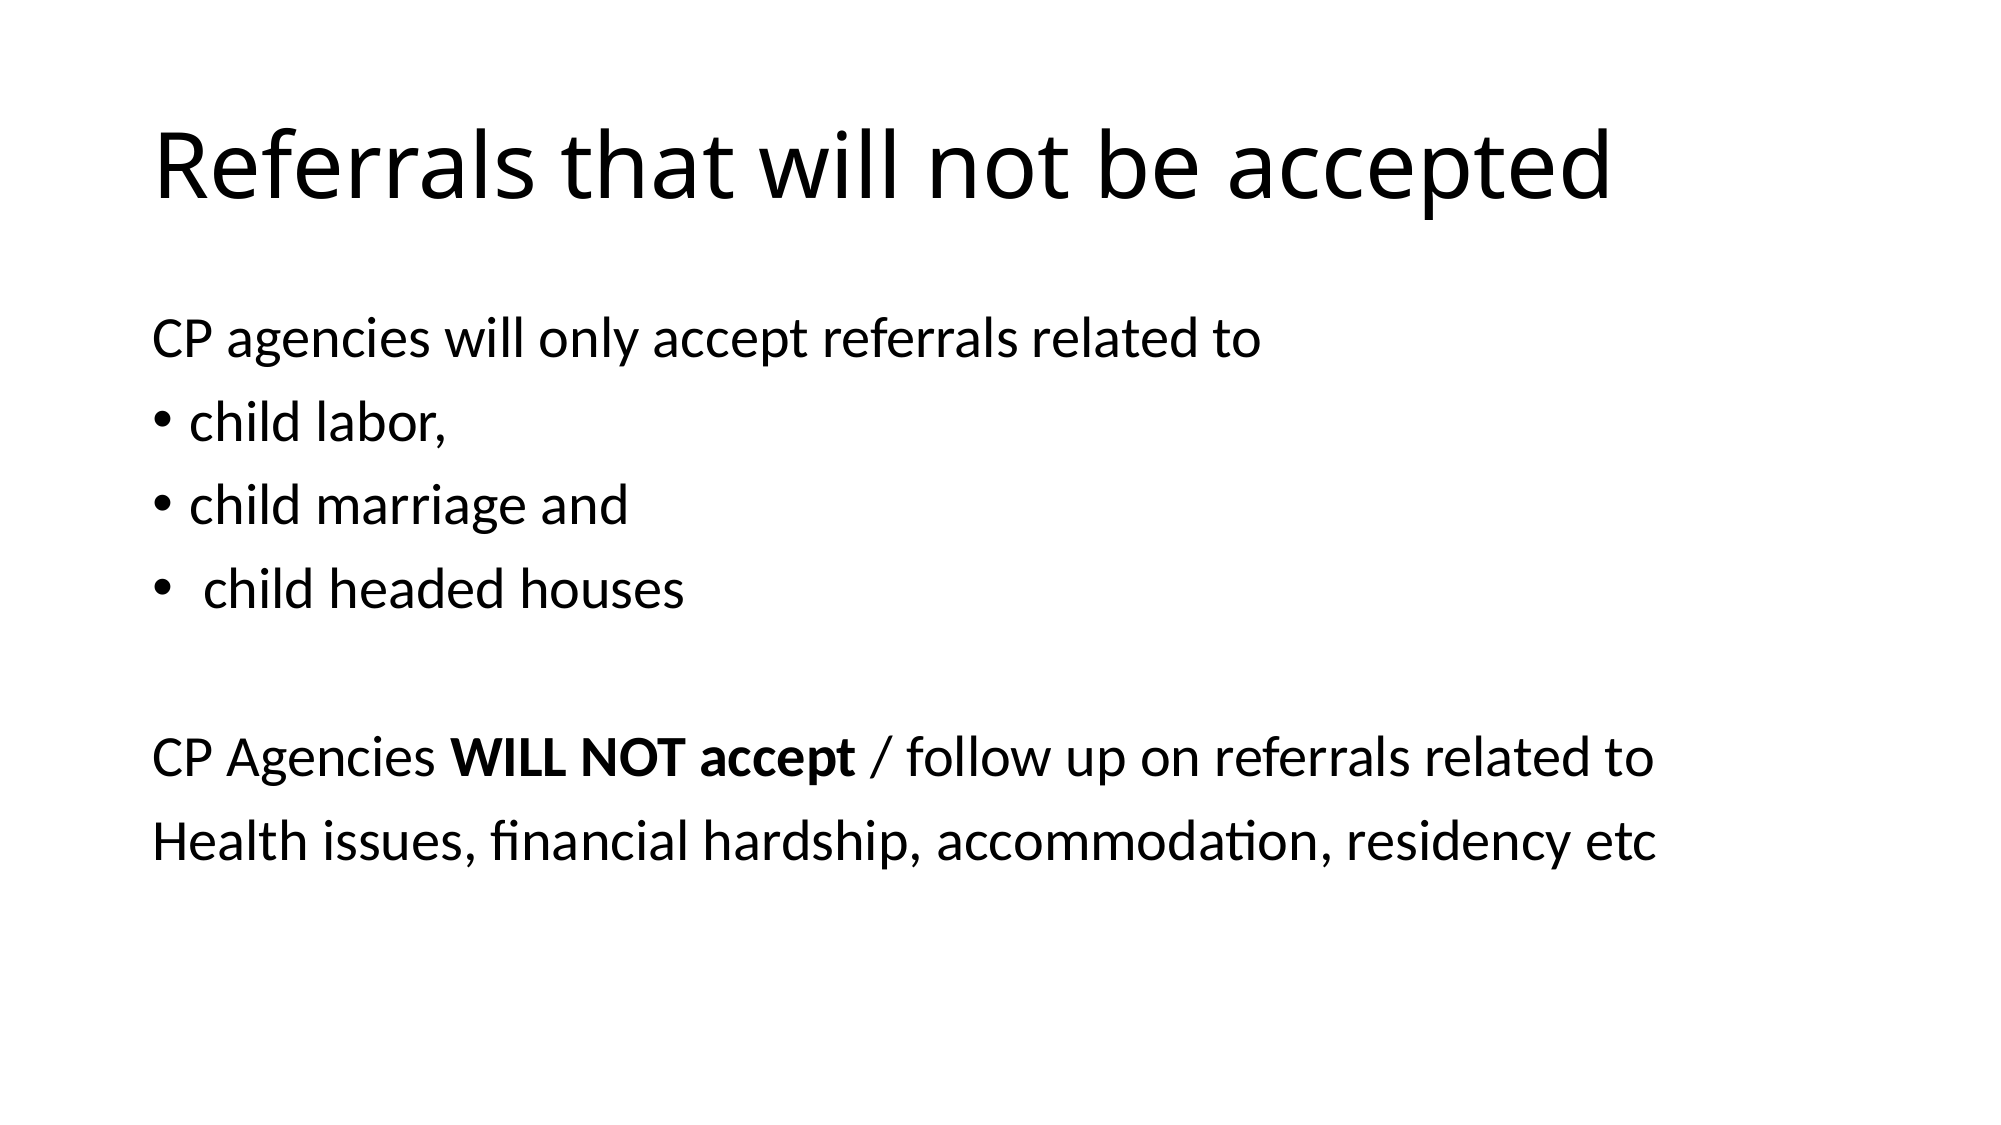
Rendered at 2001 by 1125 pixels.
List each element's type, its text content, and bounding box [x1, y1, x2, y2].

list CP agencies will only accept referrals related to child labor, child marriage and child headed houses CP Agencies WILL NOT accept / follow up on referrals related to Health issues, financial hardship, accommodation, residency etc [137, 299, 1863, 1014]
title Referrals that will not be accepted [137, 59, 1863, 278]
